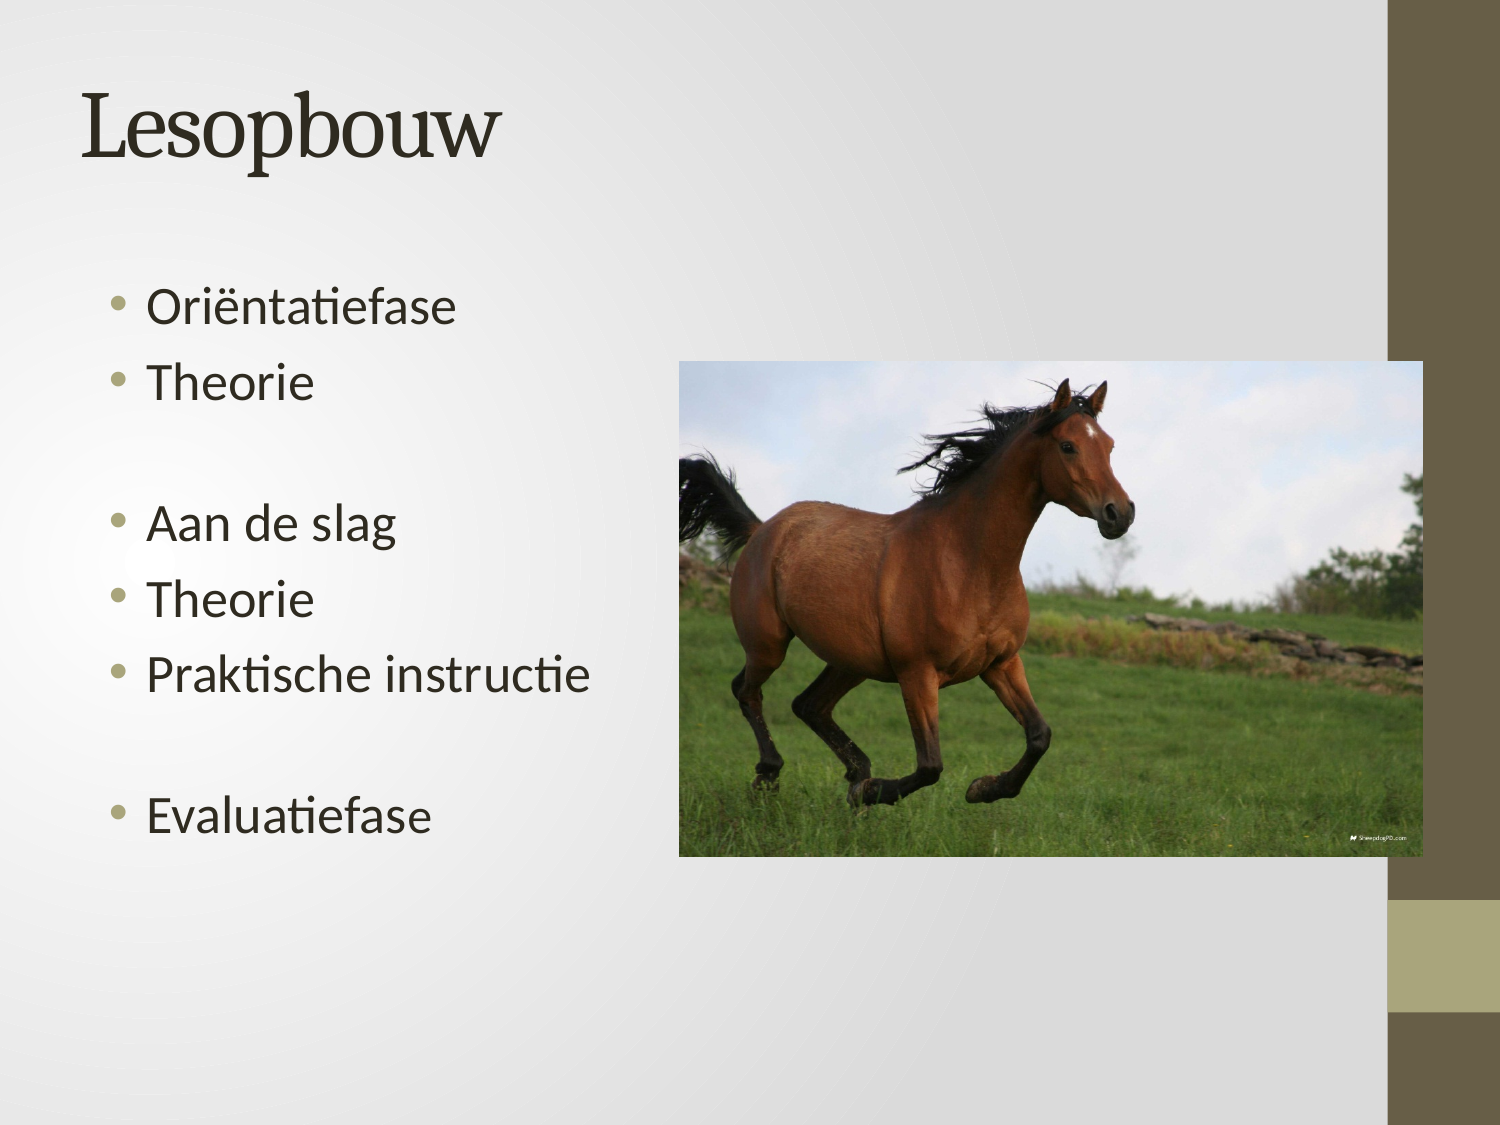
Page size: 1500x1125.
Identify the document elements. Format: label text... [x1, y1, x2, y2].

picture [678, 361, 1423, 857]
list Oriëntatiefase Theorie Aan de slag Theorie Praktische instructie Evaluatiefase [75, 262, 1325, 1050]
title Lesopbouw [64, 66, 1365, 173]
